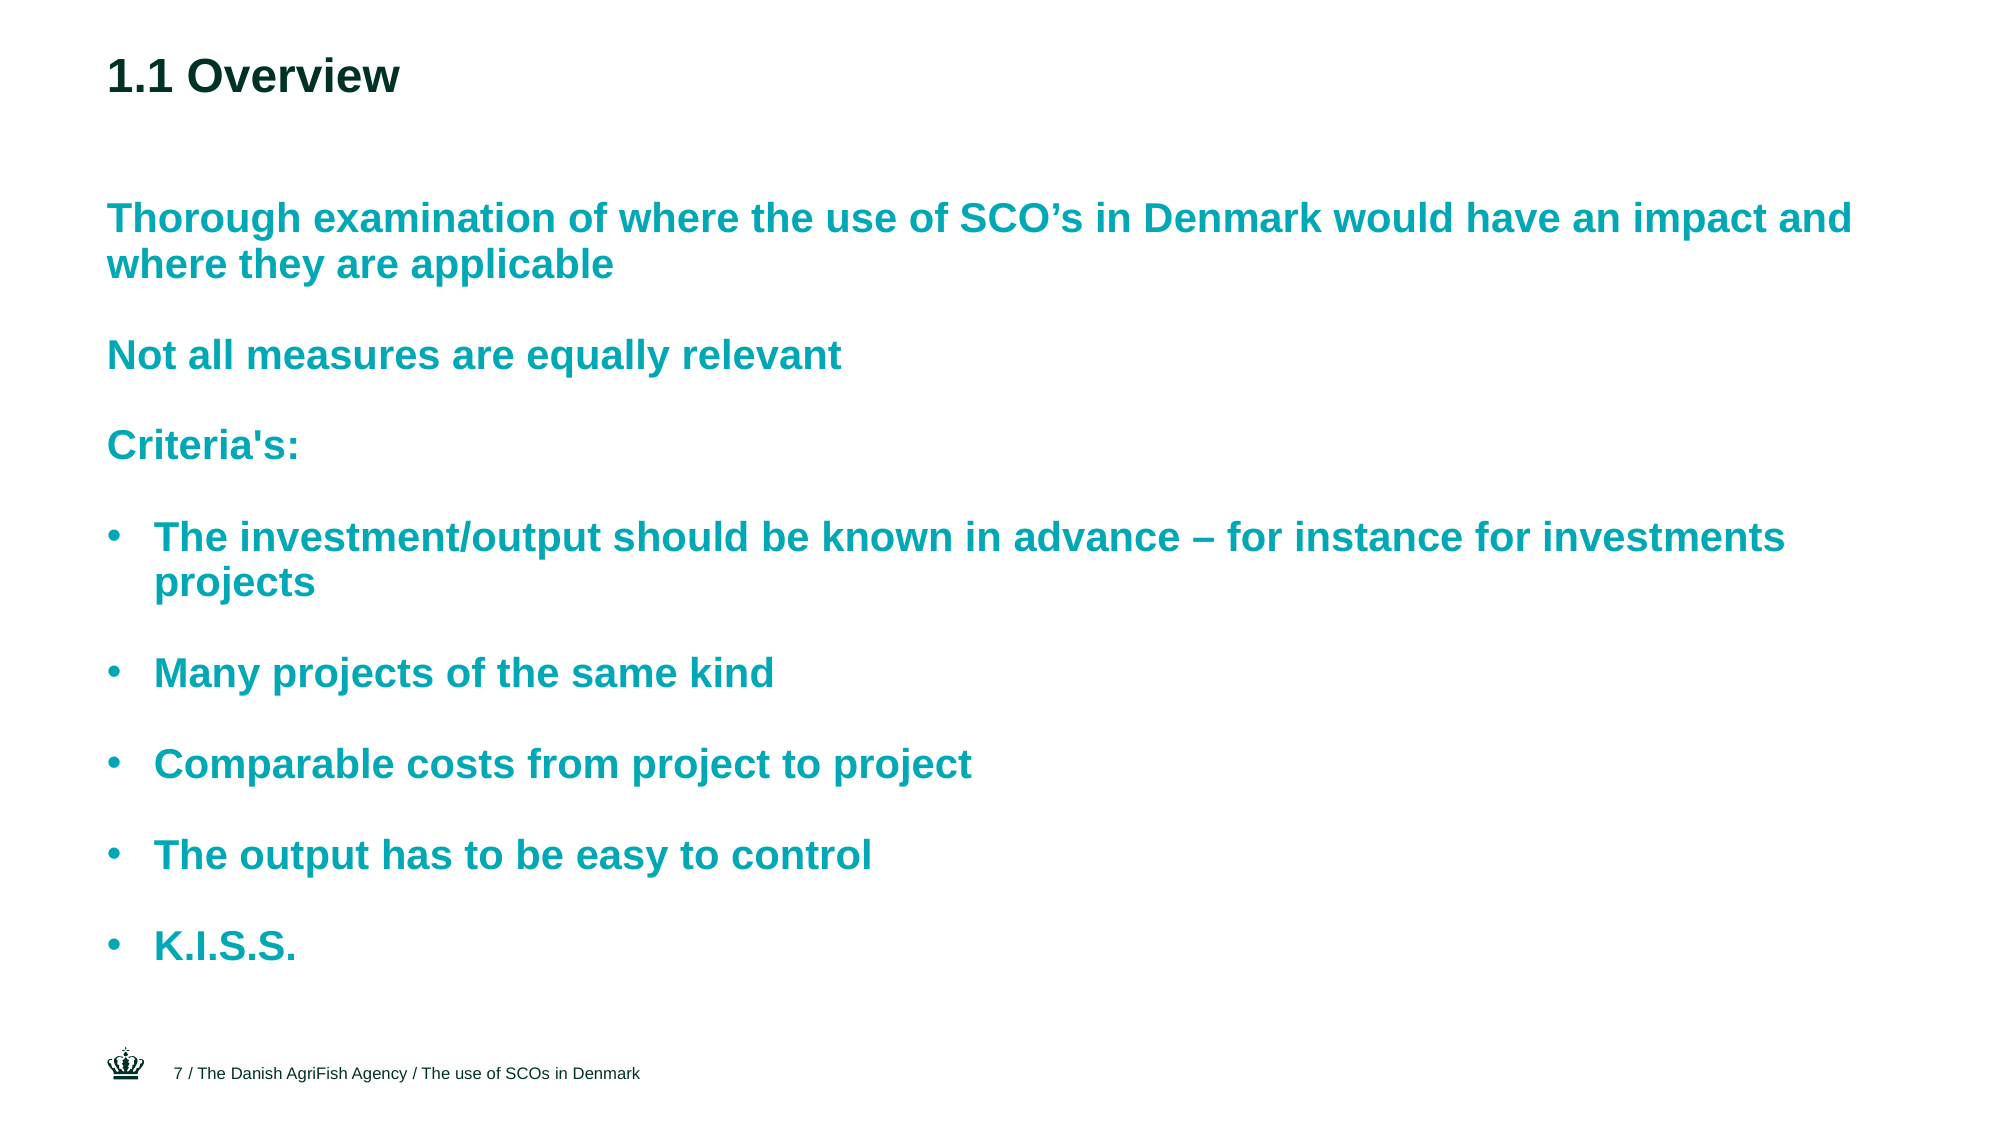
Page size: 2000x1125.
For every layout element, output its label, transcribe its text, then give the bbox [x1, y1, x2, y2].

slide_number 7 [134, 1049, 184, 1083]
footer / The Danish AgriFish Agency / The use of SCOs in Denmark [188, 1049, 1116, 1083]
list Thorough examination of where the use of SCO’s in Denmark would have an impact and where they are applicable Not all measures are equally relevant Criteria's: The investment/output should be known in advance – for instance for investments projects Many projects of the same kind Comparable costs from project to project The output has to be easy to control K.I.S.S. [106, 196, 1893, 998]
title 1.1 Overview [106, 51, 1893, 128]
